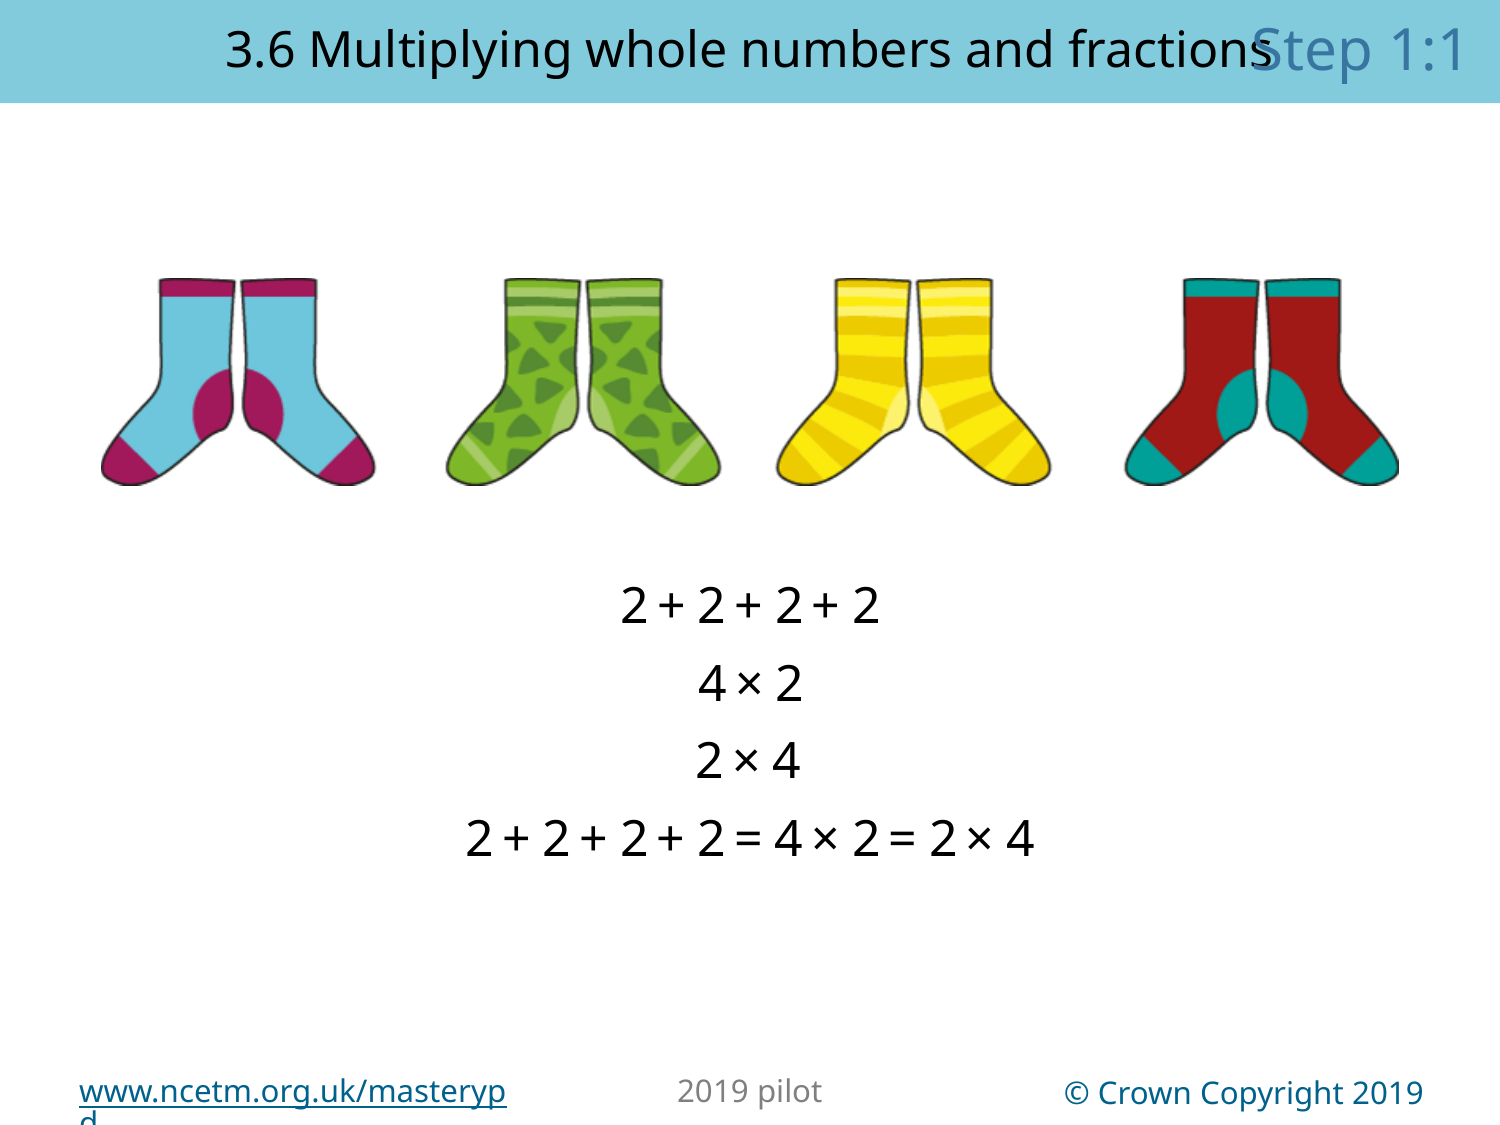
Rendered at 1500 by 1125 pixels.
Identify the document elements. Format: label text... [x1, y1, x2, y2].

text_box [693, 739, 803, 783]
list Step 1:1 [0, 0, 1500, 104]
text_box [618, 584, 882, 629]
picture [101, 278, 1399, 487]
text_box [694, 661, 804, 706]
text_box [463, 816, 1037, 861]
